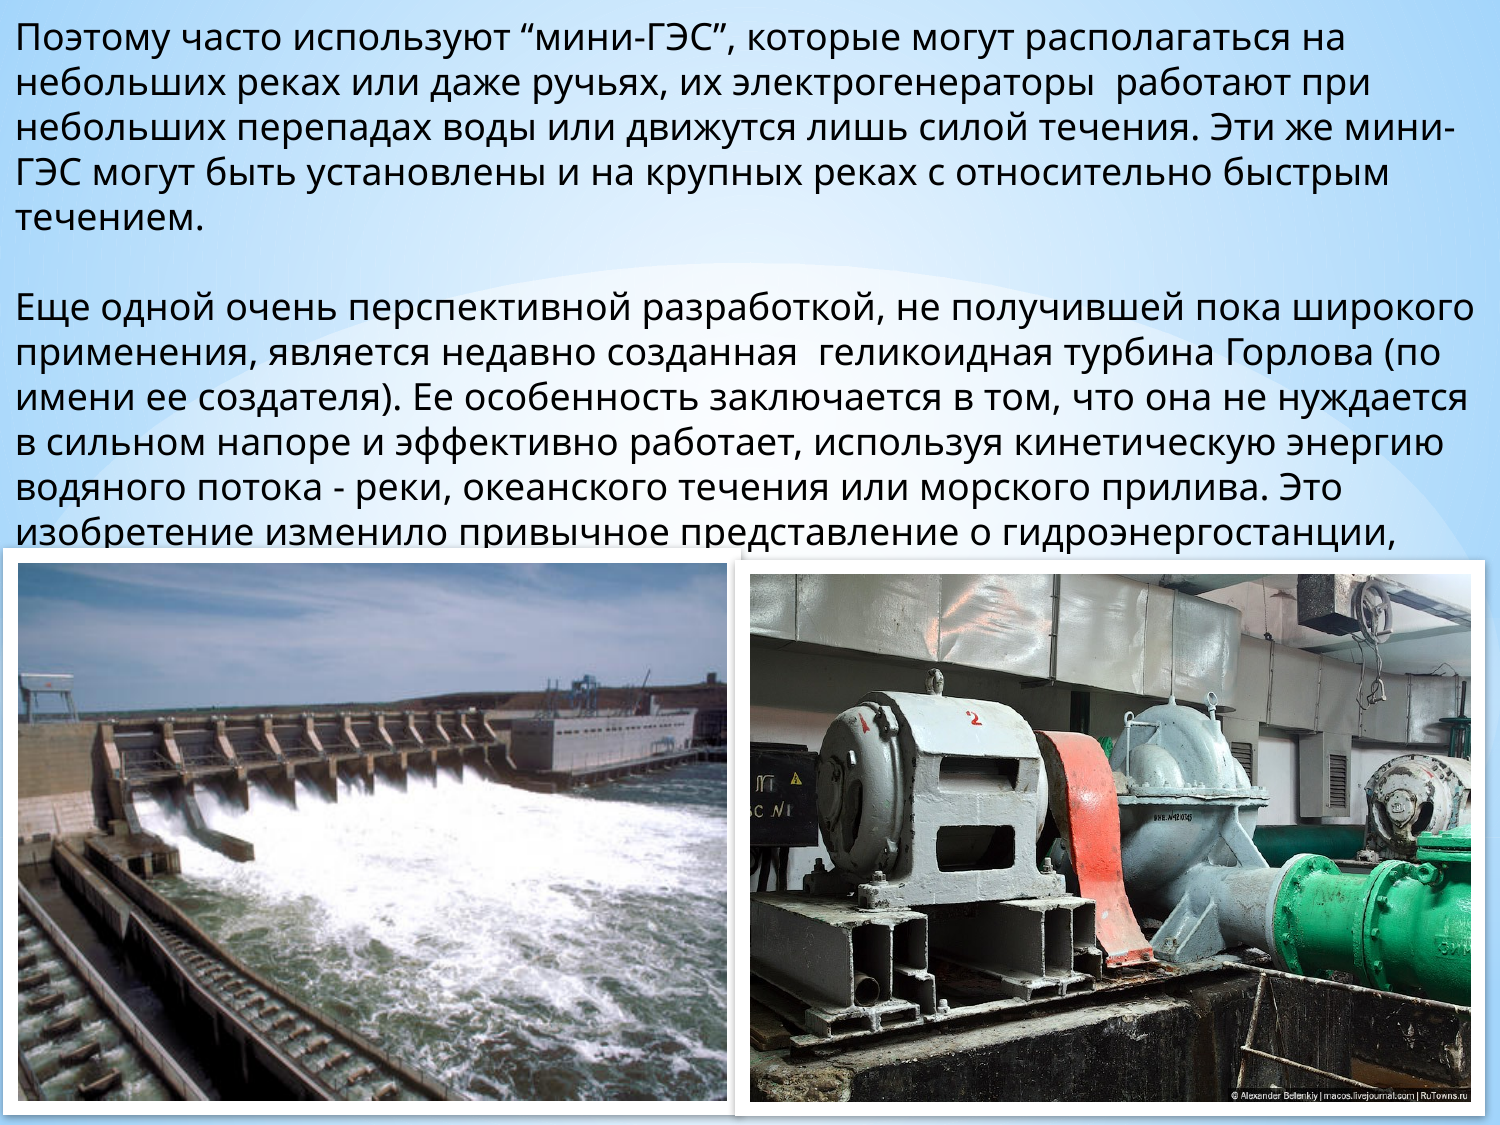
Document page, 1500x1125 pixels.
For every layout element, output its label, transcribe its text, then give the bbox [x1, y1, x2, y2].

text_box Поэтому часто используют “мини-ГЭС”, которые могут располагаться на небольших реках или даже ручьях, их электрогенераторы работают при небольших перепадах воды или движутся лишь силой течения. Эти же мини-ГЭС могут быть установлены и на крупных реках с относительно быстрым течением. Еще одной очень перспективной разработкой, не получившей пока широкого применения, является недавно созданная геликоидная турбина Горлова (по имени ее создателя). Ее особенность заключается в том, что она не нуждается в сильном напоре и эффективно работает, используя кинетическую энергию водяного потока - реки, океанского течения или морского прилива. Это изобретение изменило привычное представление о гидроэнергостанции, мощность, которой ранее зависела только от силы напора воды, то есть от высоты плотины ГЭС. [0, 5, 1500, 651]
picture [17, 562, 727, 1102]
picture [749, 573, 1471, 1102]
